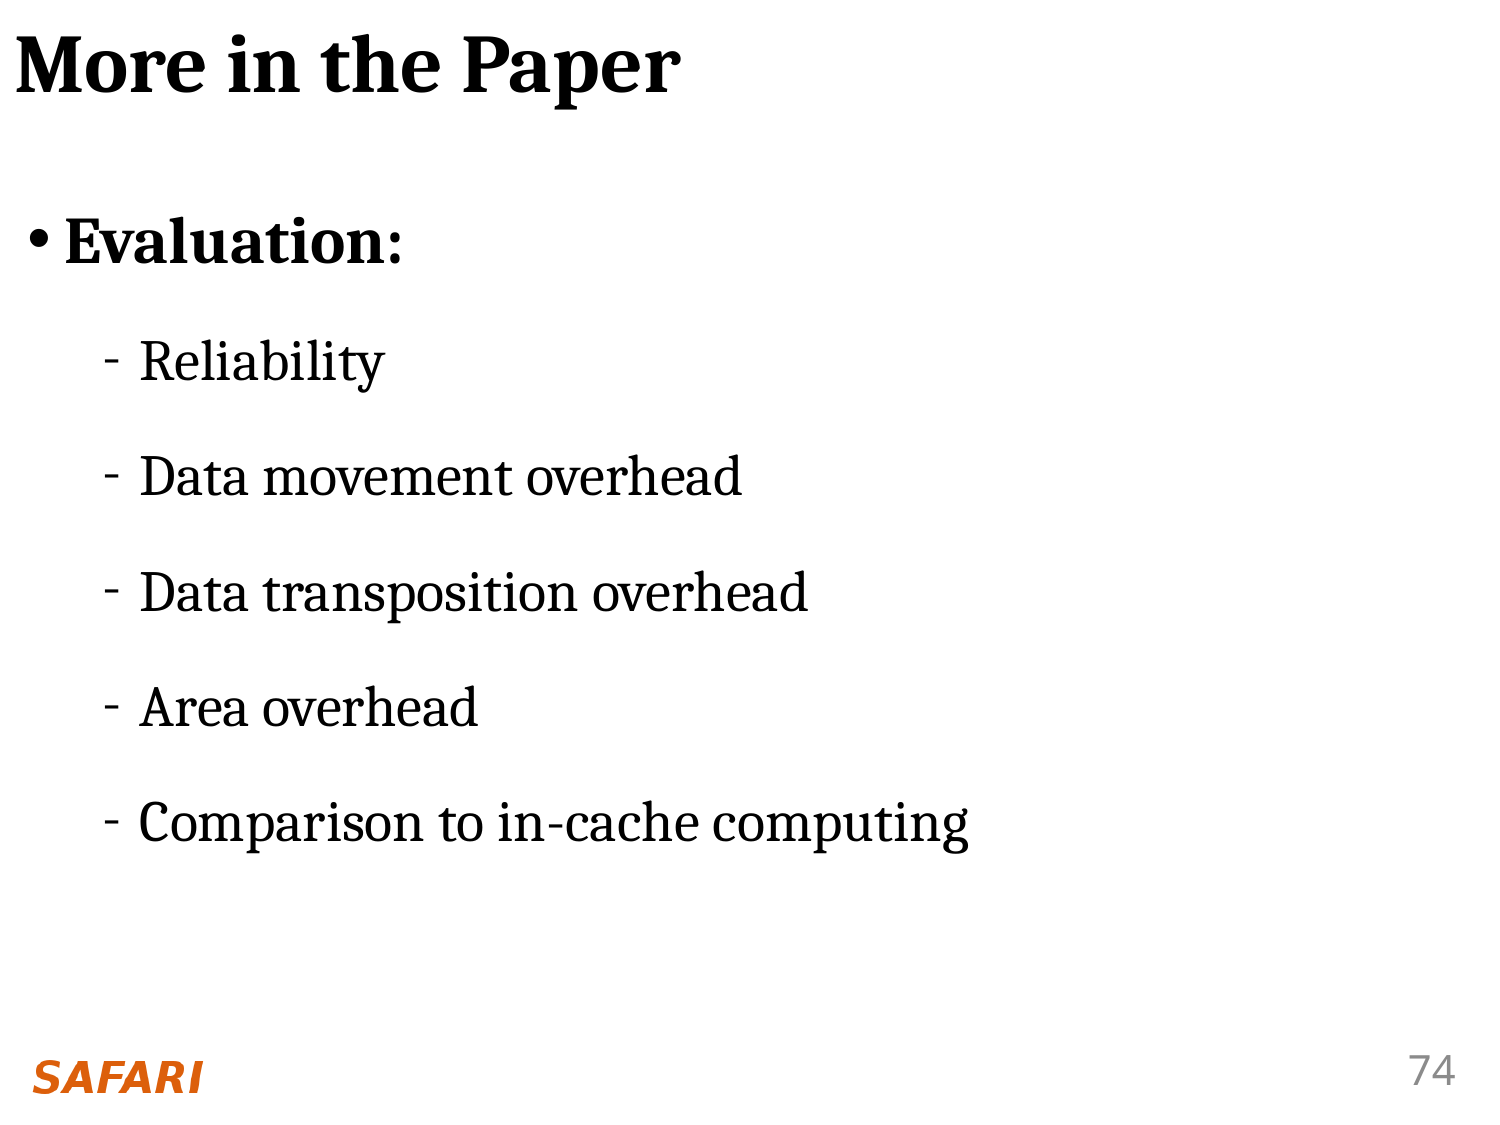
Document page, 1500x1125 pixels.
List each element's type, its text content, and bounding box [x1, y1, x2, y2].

title More in the Paper [0, 13, 1475, 135]
list Evaluation: Reliability Data movement overhead Data transposition overhead Area overhead Comparison to in-cache computing [12, 149, 1487, 1022]
picture [31, 1051, 209, 1104]
